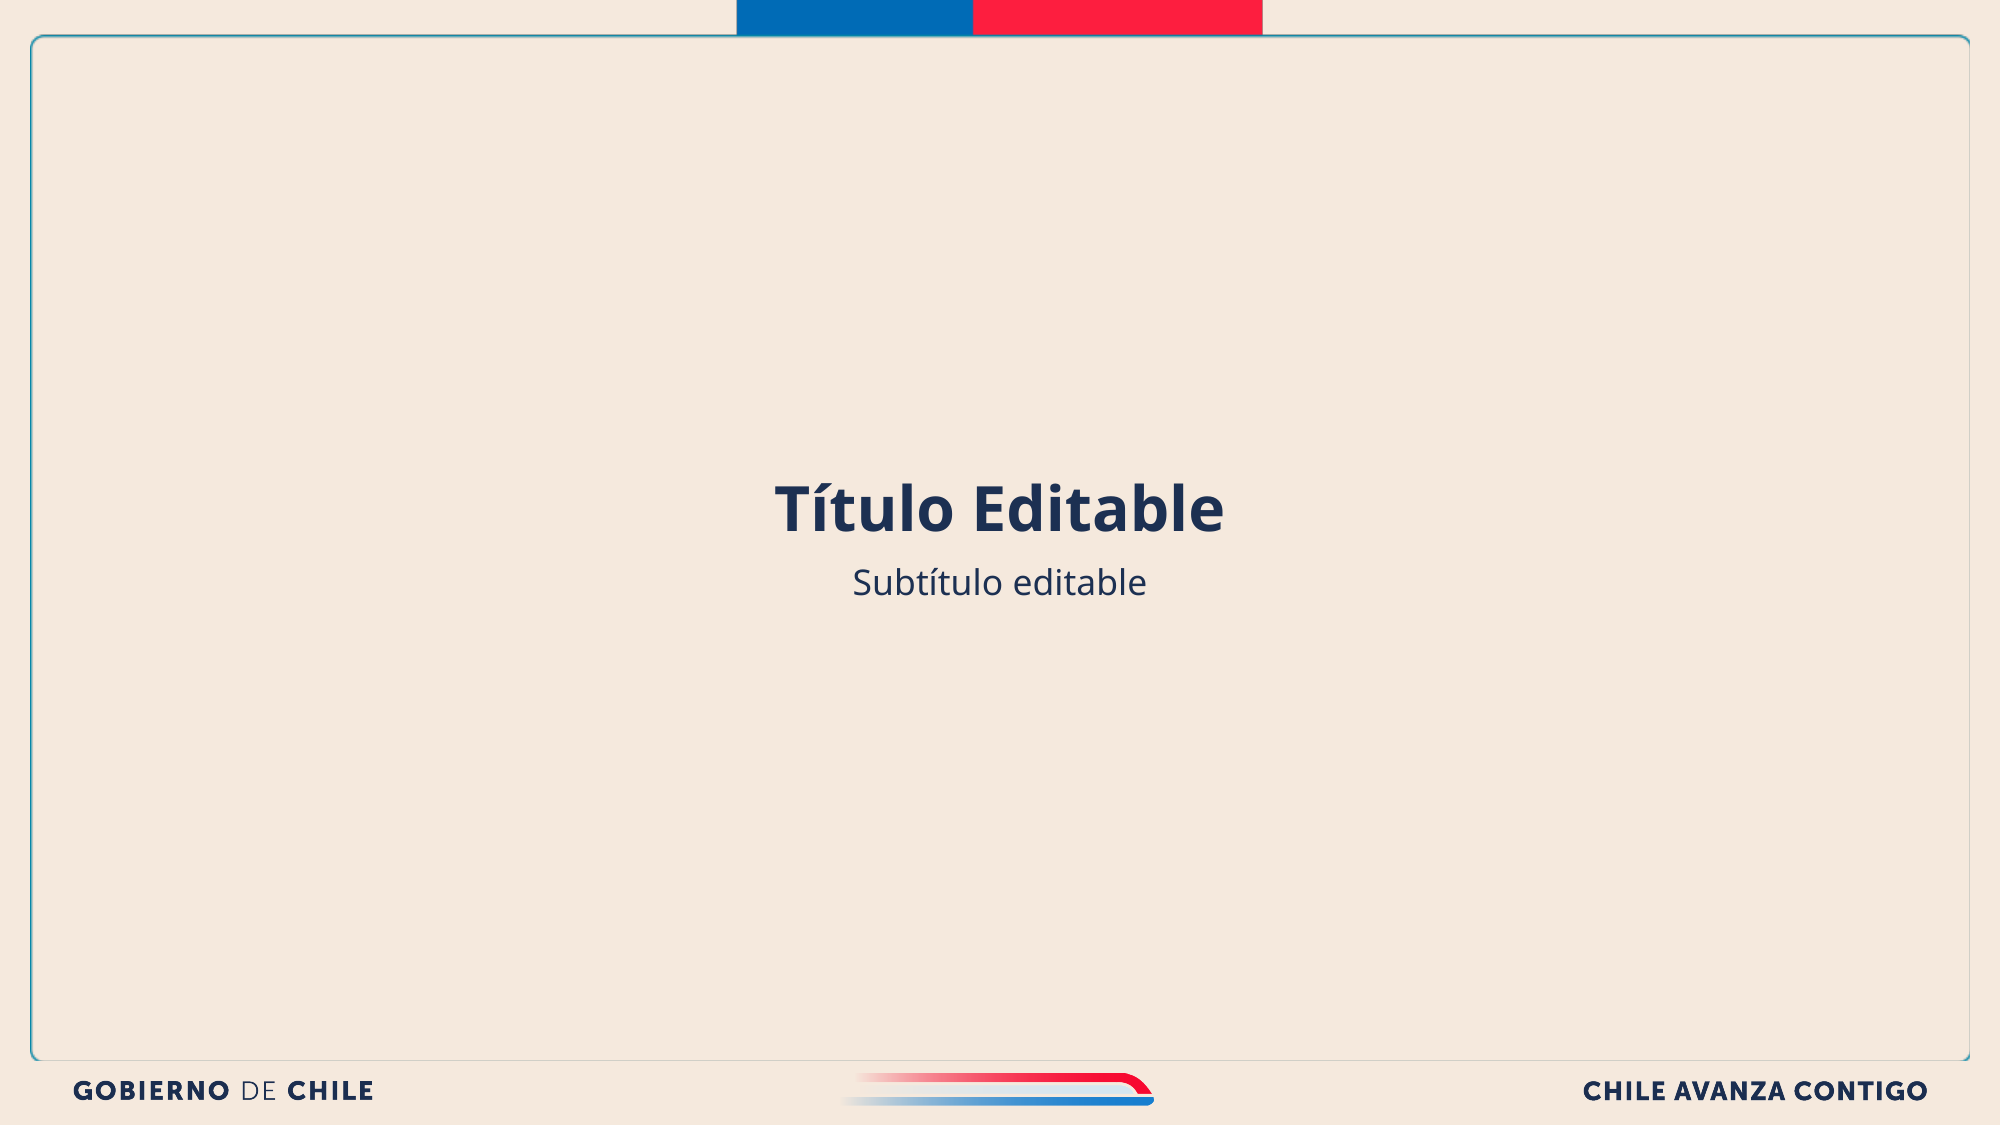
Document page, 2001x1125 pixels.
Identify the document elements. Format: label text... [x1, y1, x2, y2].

picture [69, 1073, 1931, 1112]
text_box Subtítulo editable [837, 552, 1163, 610]
text_box Título Editable [575, 461, 1424, 552]
